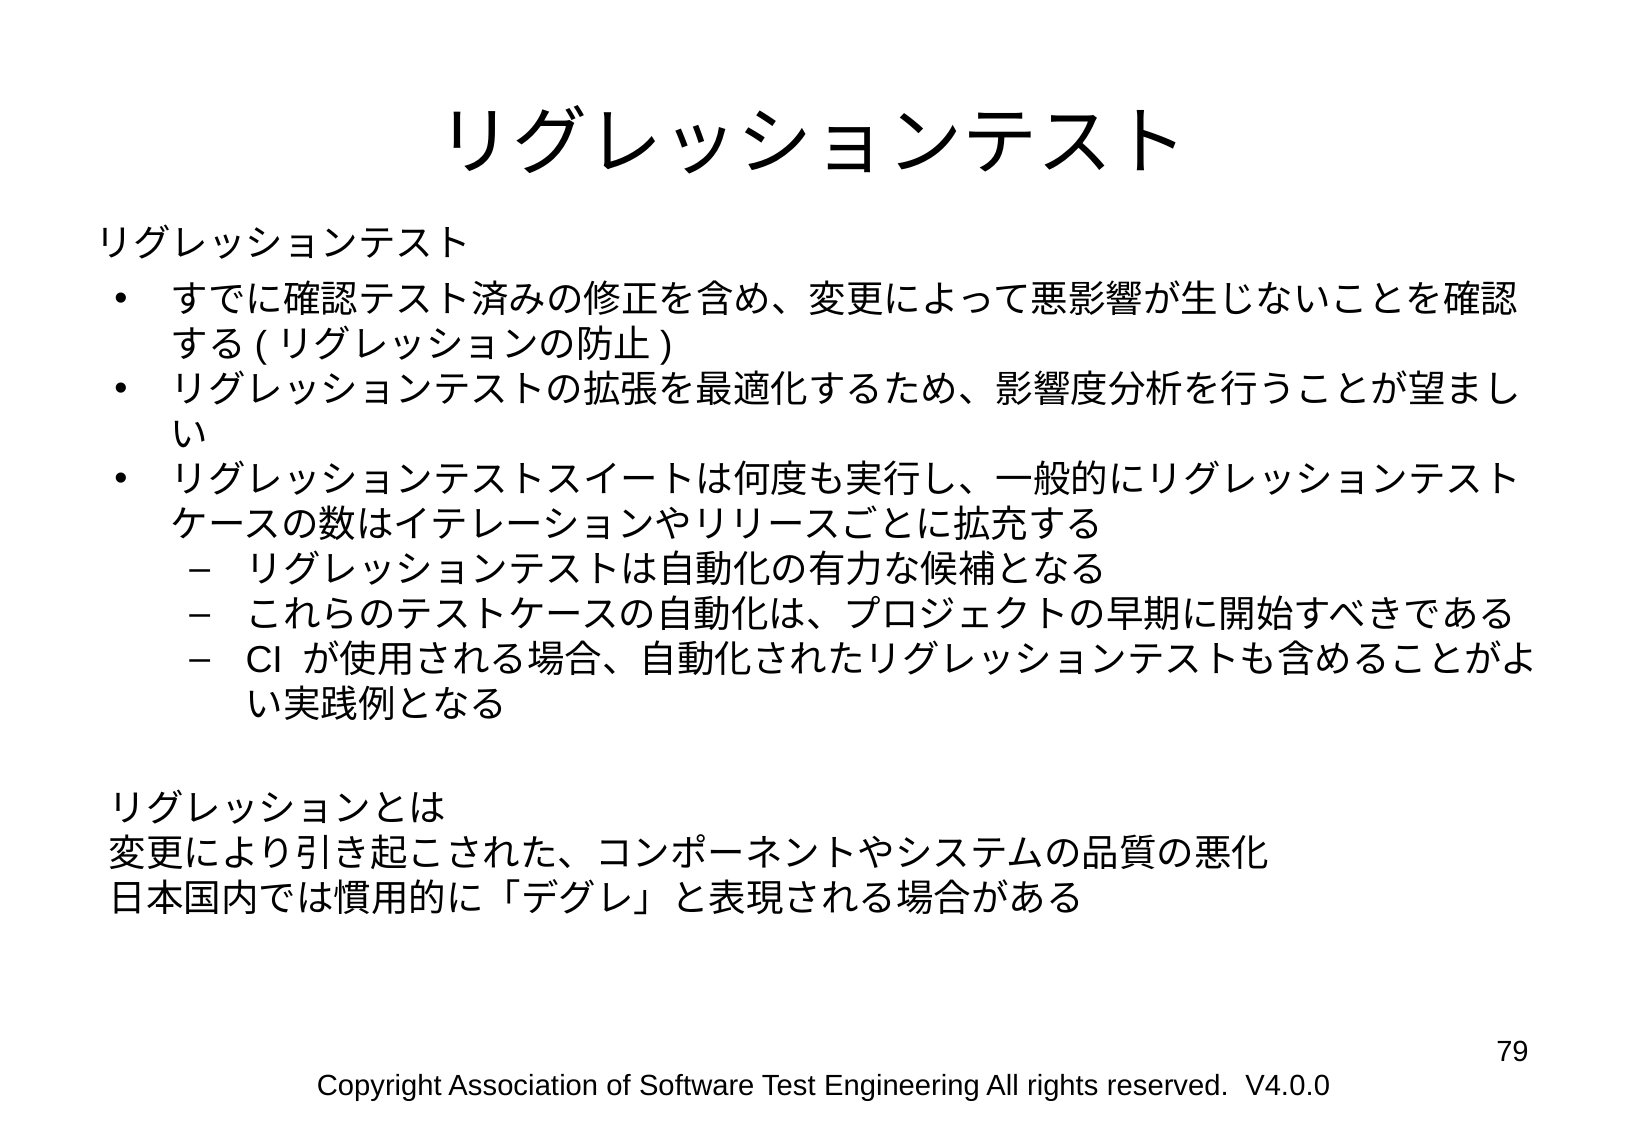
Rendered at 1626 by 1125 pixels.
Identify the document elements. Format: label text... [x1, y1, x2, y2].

list リグレッションテスト すでに確認テスト済みの修正を含め、変更によって悪影響が生じないことを確認する(リグレッションの防止) リグレッションテストの拡張を最適化するため、影響度分析を行うことが望ましい リグレッションテストスイートは何度も実行し、一般的にリグレッションテストケースの数はイテレーションやリリースごとに拡充する リグレッションテストは自動化の有力な候補となる これらのテストケースの自動化は、プロジェクトの早期に開始すべきである CI が使用される場合、自動化されたリグレッションテストも含めることがよい実践例となる [80, 211, 1568, 723]
text_box リグレッションとは 変更により引き起こされた、コンポーネントやシステムの品質の悪化 日本国内では慣用的に「デグレ」と表現される場合がある [93, 768, 1360, 934]
title リグレッションテスト [81, 45, 1544, 211]
footer Copyright Association of Software Test Engineering All rights reserved. V4.0.0 [233, 1058, 1415, 1103]
slide_number ‹#› [1164, 1024, 1544, 1103]
